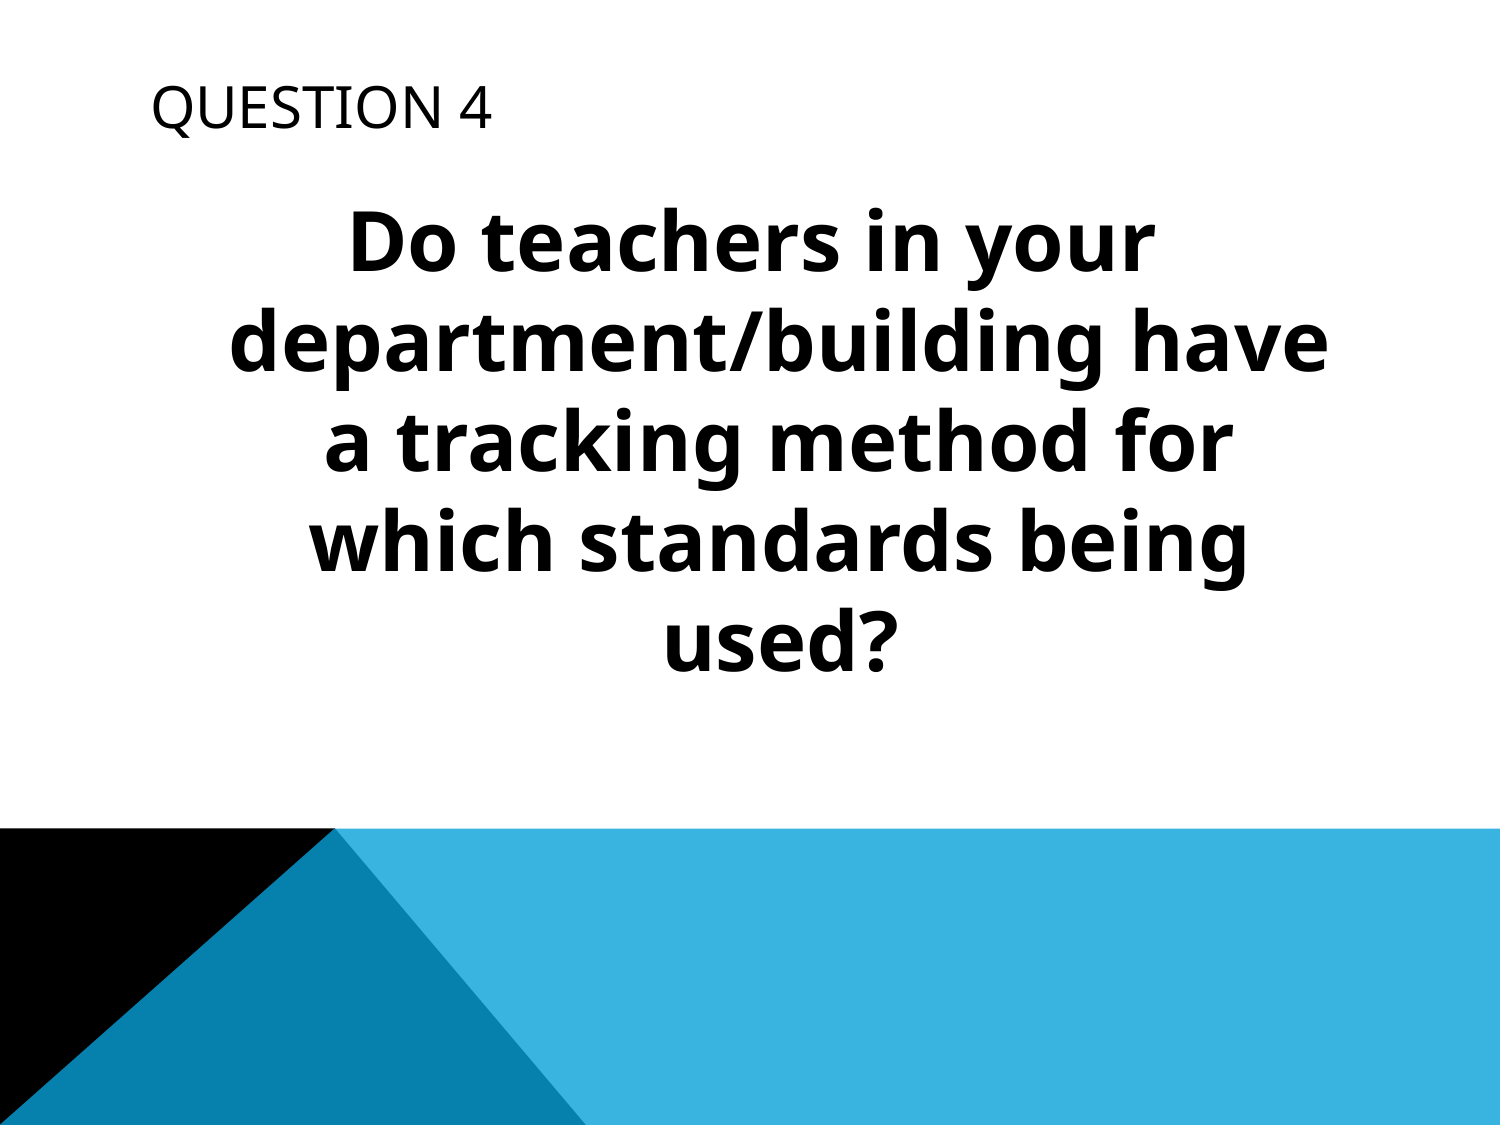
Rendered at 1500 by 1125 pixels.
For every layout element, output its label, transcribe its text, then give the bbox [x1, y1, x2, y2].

list Do teachers in your department/building have a tracking method for which standards being used? [135, 180, 1369, 768]
title Question 4 [135, 60, 1369, 150]
